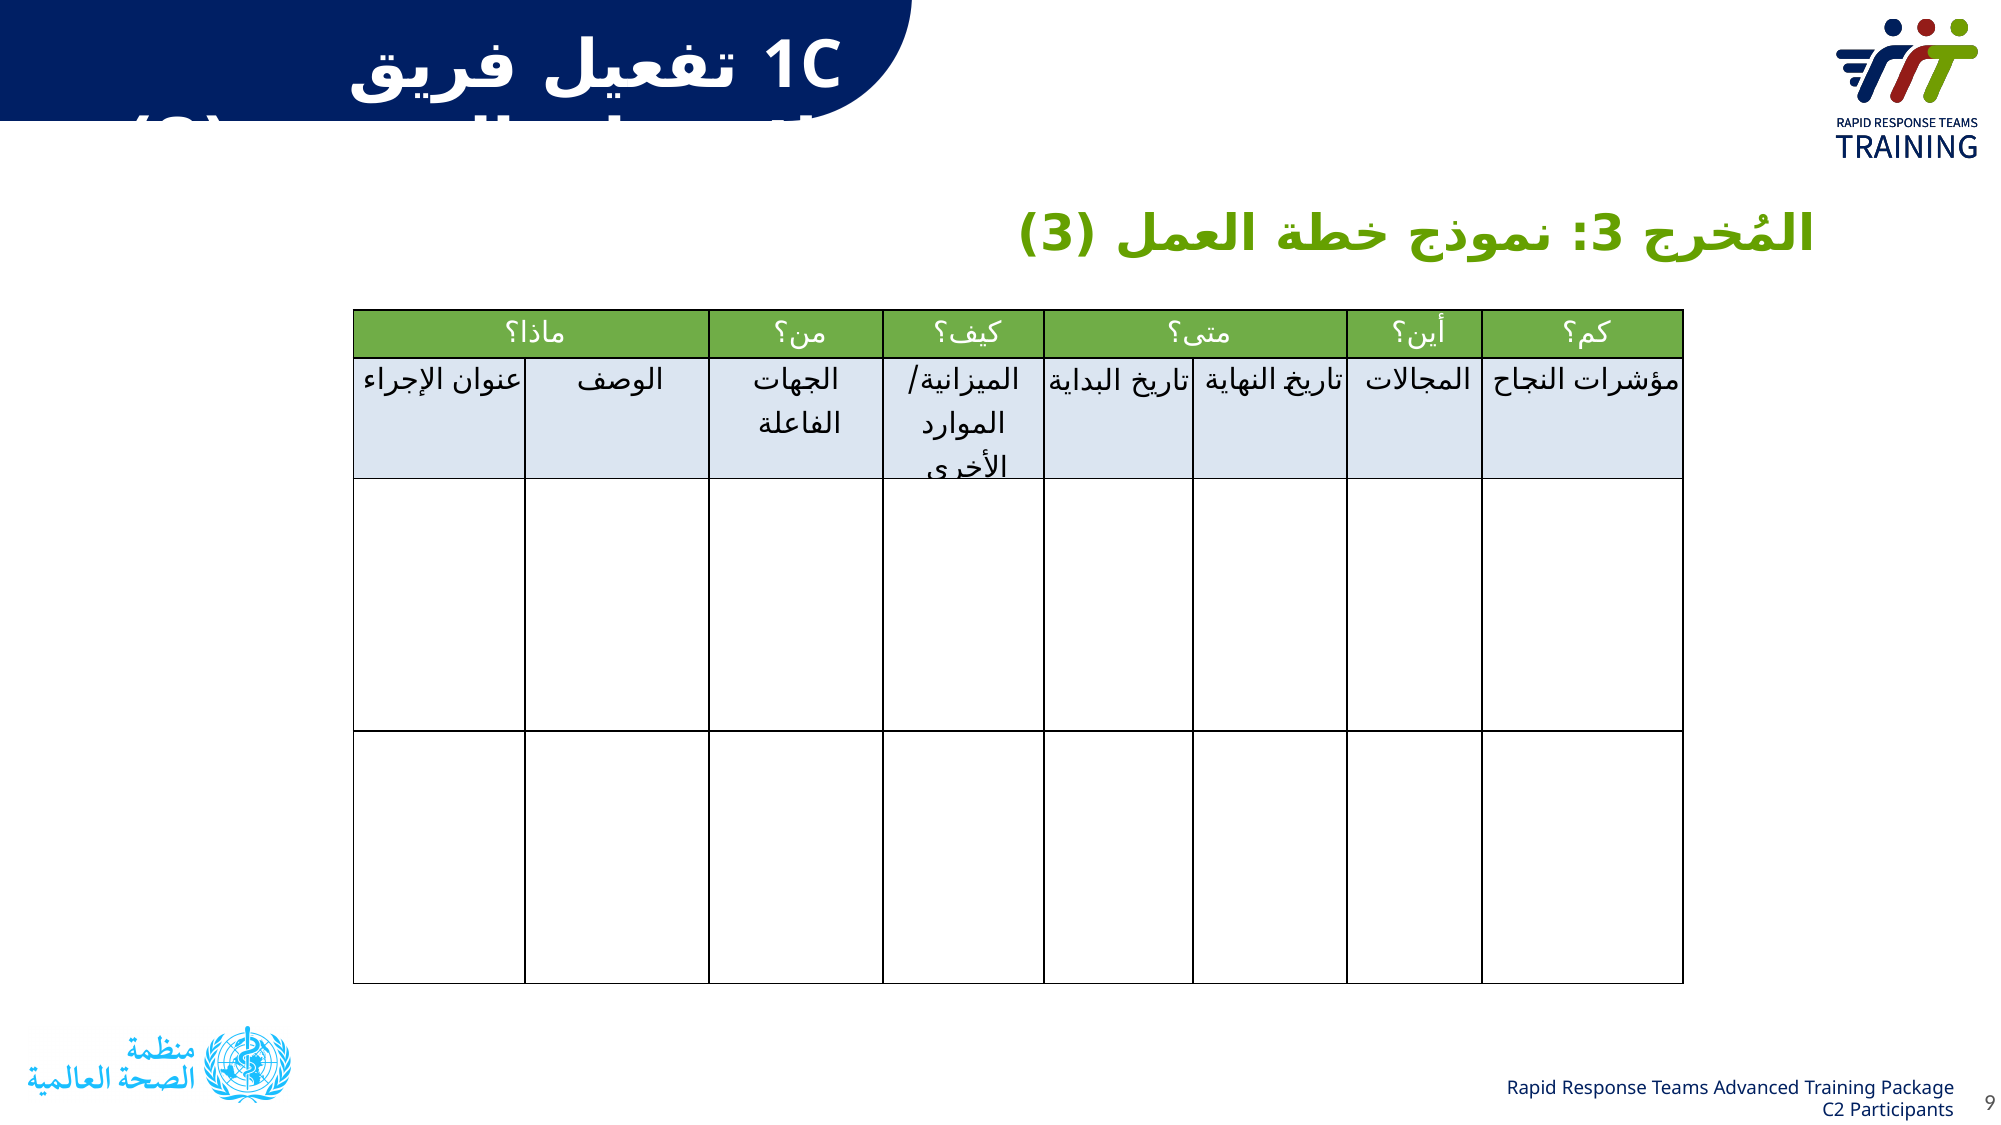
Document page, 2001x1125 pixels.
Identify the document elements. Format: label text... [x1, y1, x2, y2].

table_cell [710, 479, 882, 730]
table_header ماذا؟ [354, 311, 708, 357]
table_cell تاريخ النهاية [1194, 359, 1346, 478]
table_cell [1194, 732, 1346, 983]
table_cell [710, 732, 882, 983]
table_cell الوصف [526, 359, 708, 478]
text_box 1C تفعيل فريق الاستجابة السريعة (8) [39, 12, 851, 188]
picture [1835, 19, 1978, 167]
table_header من؟ [710, 311, 882, 357]
table_cell [1348, 479, 1481, 730]
table_cell [526, 732, 708, 983]
table_cell [884, 732, 1043, 983]
table_cell [526, 479, 708, 730]
table_cell مؤشرات النجاح [1483, 359, 1682, 478]
picture [28, 1026, 291, 1103]
table_cell [354, 732, 524, 983]
table_cell [1348, 732, 1481, 983]
table_header متى؟ [1045, 311, 1346, 357]
table_cell المجالات [1348, 359, 1481, 478]
table_cell [1483, 479, 1682, 730]
table_cell الجهات الفاعلة [710, 359, 882, 478]
table_cell [1194, 479, 1346, 730]
picture [0, 0, 912, 121]
table_header كم؟ [1483, 311, 1682, 357]
table_cell [354, 479, 524, 730]
table_cell [884, 479, 1043, 730]
table_header كيف؟ [884, 311, 1043, 357]
table_header أين؟ [1348, 311, 1481, 357]
table_cell [1045, 479, 1192, 730]
table_cell الميزانية/ الموارد الأخرى [884, 359, 1043, 478]
table_cell تاريخ البداية [1045, 359, 1192, 478]
table_cell [1483, 732, 1682, 983]
list المُخرج 3: نموذج خطة العمل (3) [574, 199, 1924, 964]
table_cell عنوان الإجراء [354, 359, 524, 478]
table_cell [1045, 732, 1192, 983]
